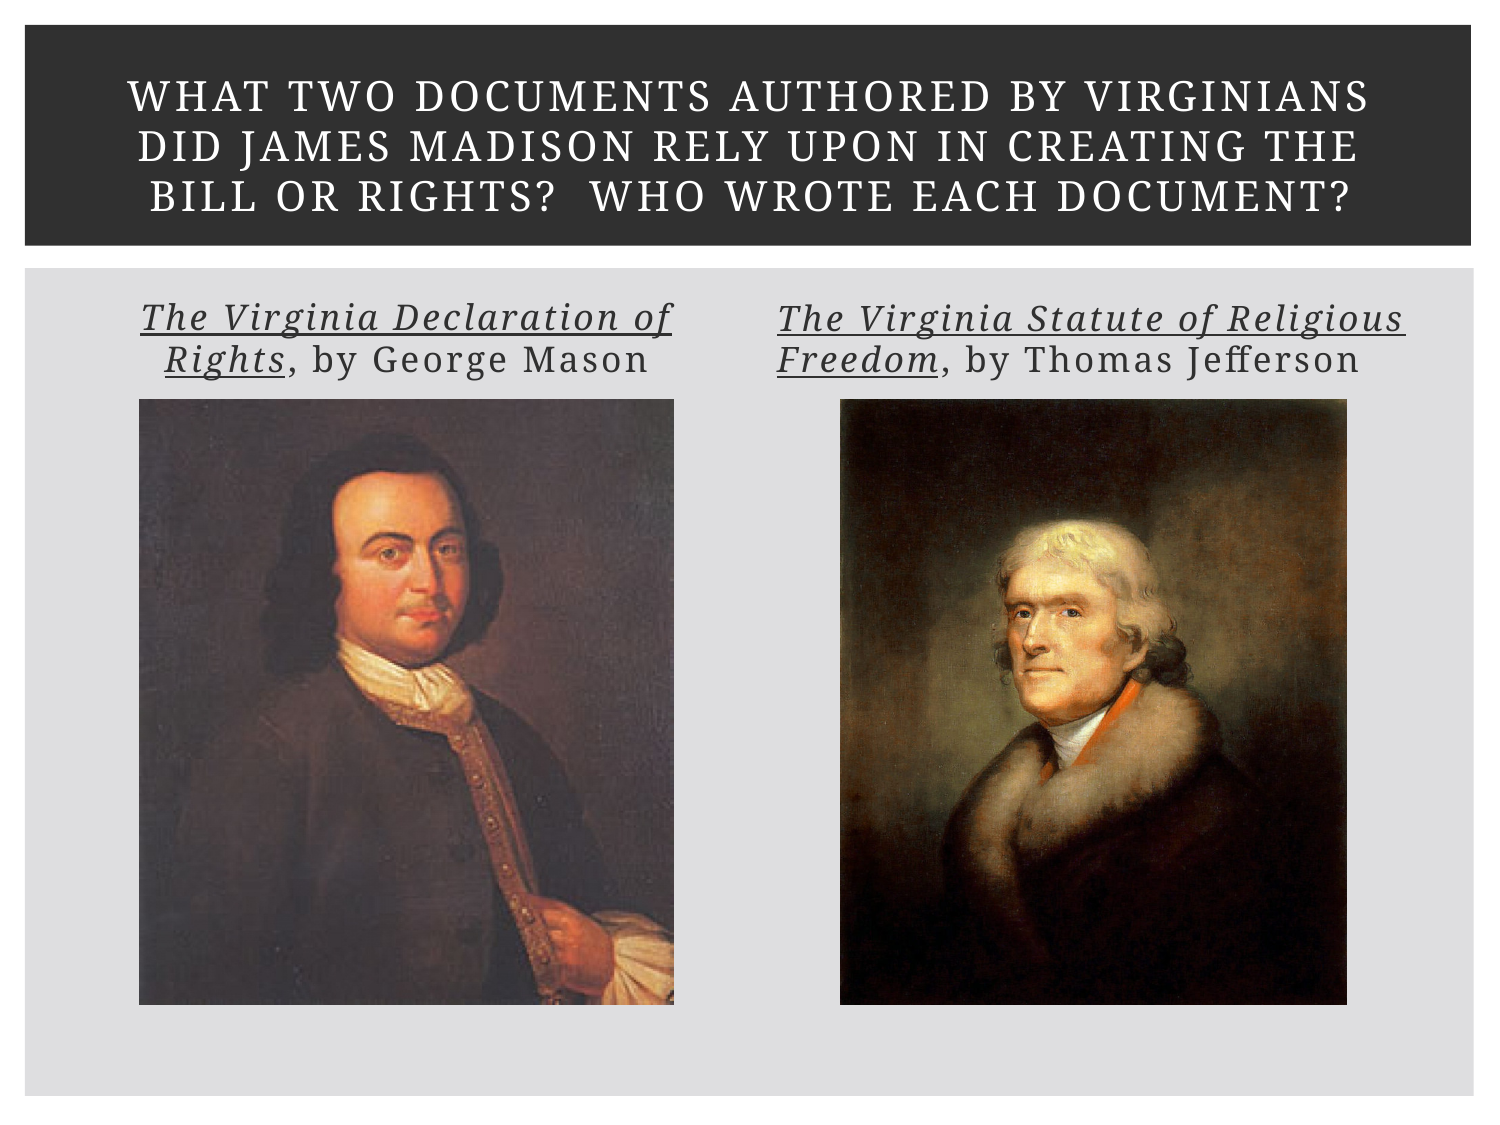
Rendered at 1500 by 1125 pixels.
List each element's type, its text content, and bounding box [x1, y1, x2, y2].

title What two documents authored by Virginians did James Madison rely upon in creating the bill or rights? Who wrote each document? [62, 58, 1438, 232]
list The Virginia Statute of Religious Freedom, by Thomas Jefferson [761, 282, 1425, 388]
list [840, 399, 1347, 1006]
list The Virginia Declaration of Rights, by George Mason [75, 282, 738, 388]
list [138, 399, 674, 1006]
